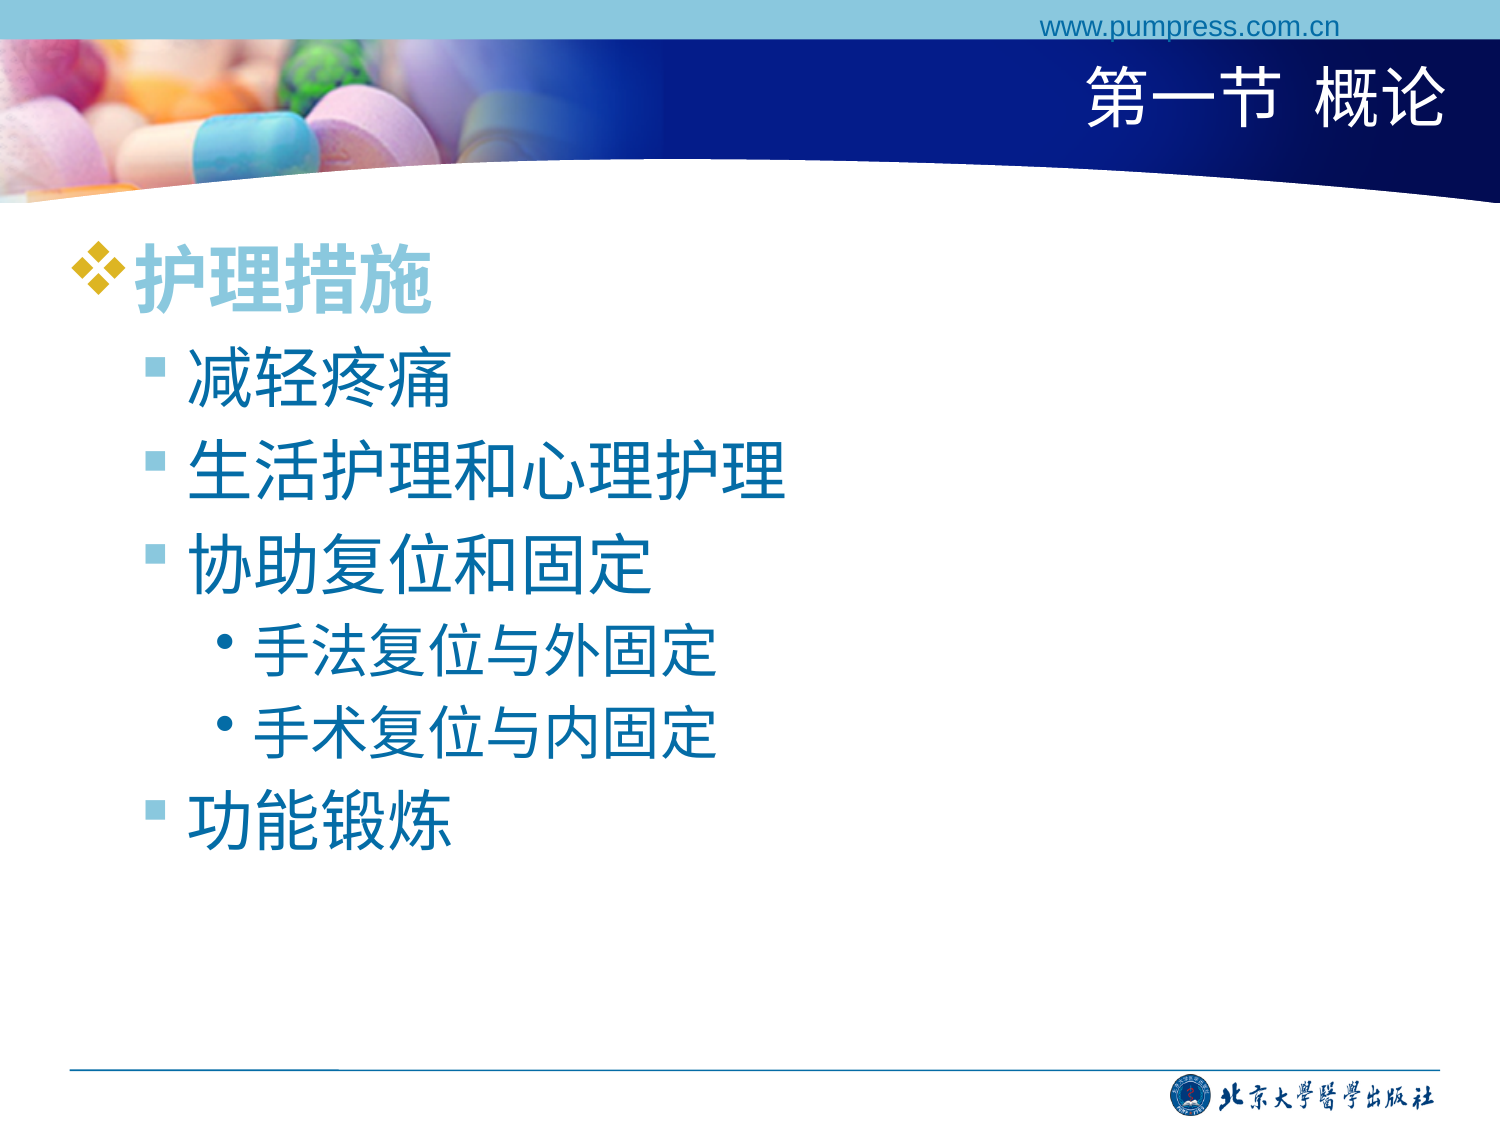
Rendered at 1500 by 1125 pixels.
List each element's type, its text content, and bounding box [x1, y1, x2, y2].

picture [0, 40, 1500, 203]
list 护理措施 减轻疼痛 生活护理和心理护理 协助复位和固定 手法复位与外固定 手术复位与内固定 功能锻炼 [49, 224, 1463, 1026]
picture [1170, 1074, 1436, 1118]
slide_number www.pumpress.com.cn [1025, 0, 1463, 38]
title 第一节 概论 [137, 49, 1463, 143]
